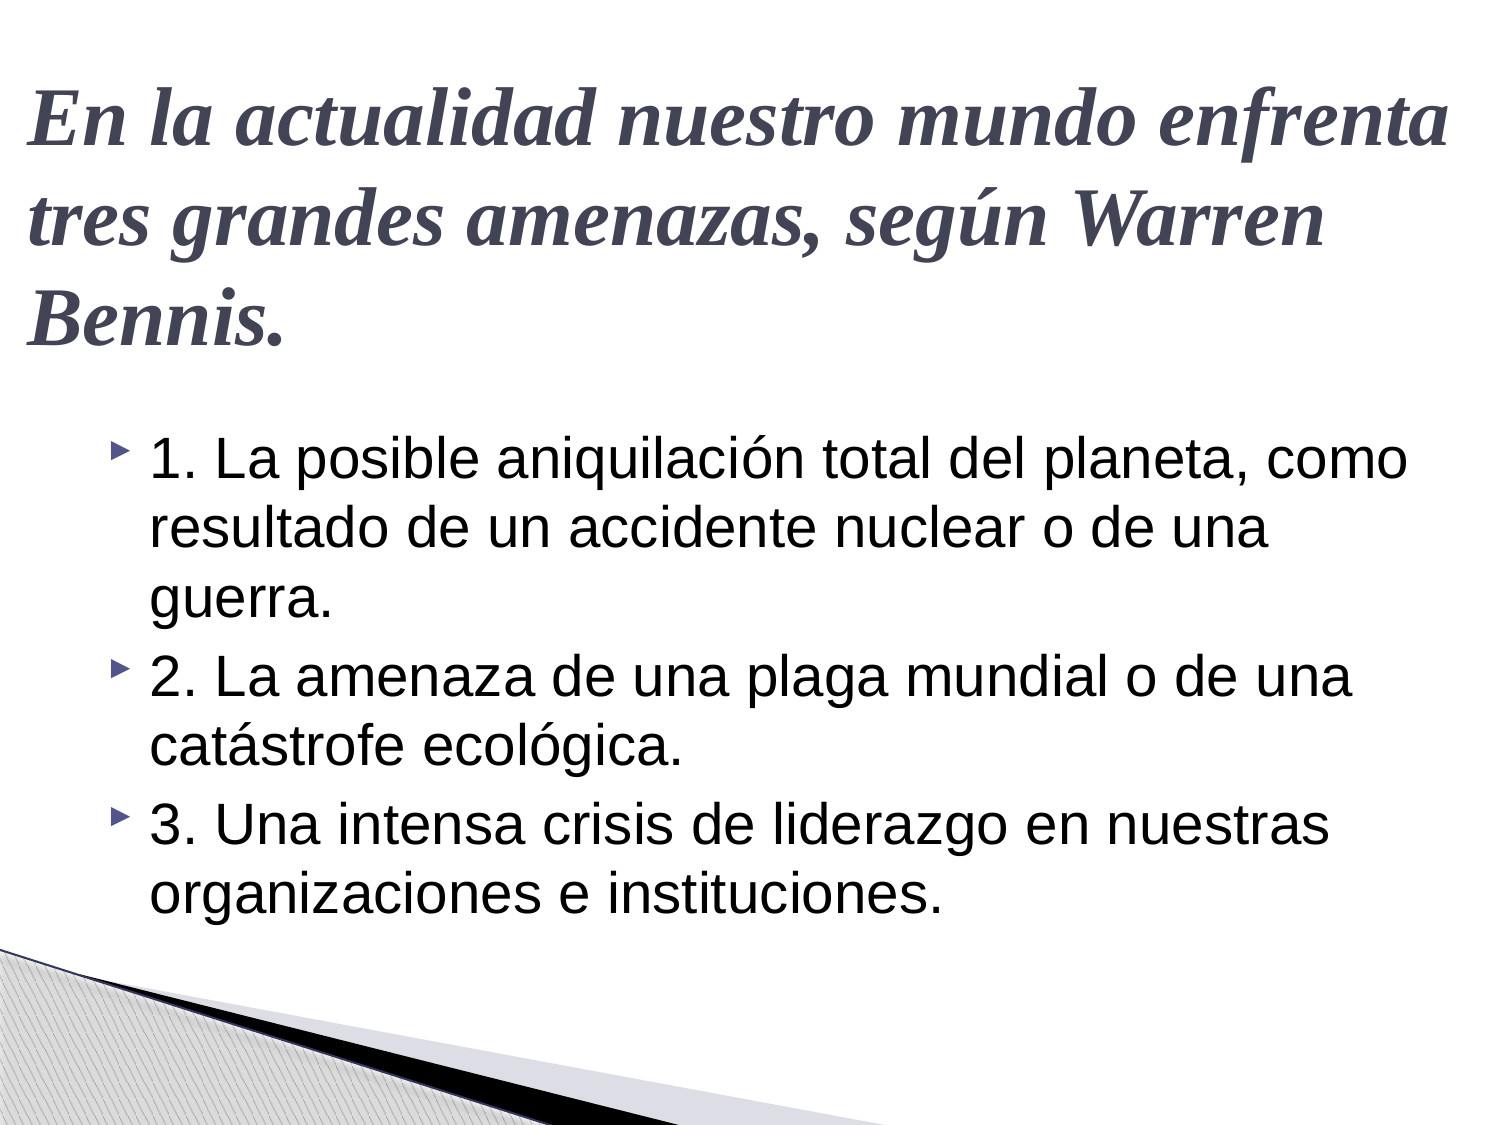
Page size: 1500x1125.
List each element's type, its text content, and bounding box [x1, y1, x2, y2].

list 1. La posible aniquilación total del planeta, como resultado de un accidente nuclear o de una guerra. 2. La amenaza de una plaga mundial o de una catástrofe ecológica. 3. Una intensa crisis de liderazgo en nuestras organizaciones e instituciones. [75, 425, 1450, 955]
title En la actualidad nuestro mundo enfrenta tres grandes amenazas, según Warren Bennis. [12, 0, 1488, 425]
